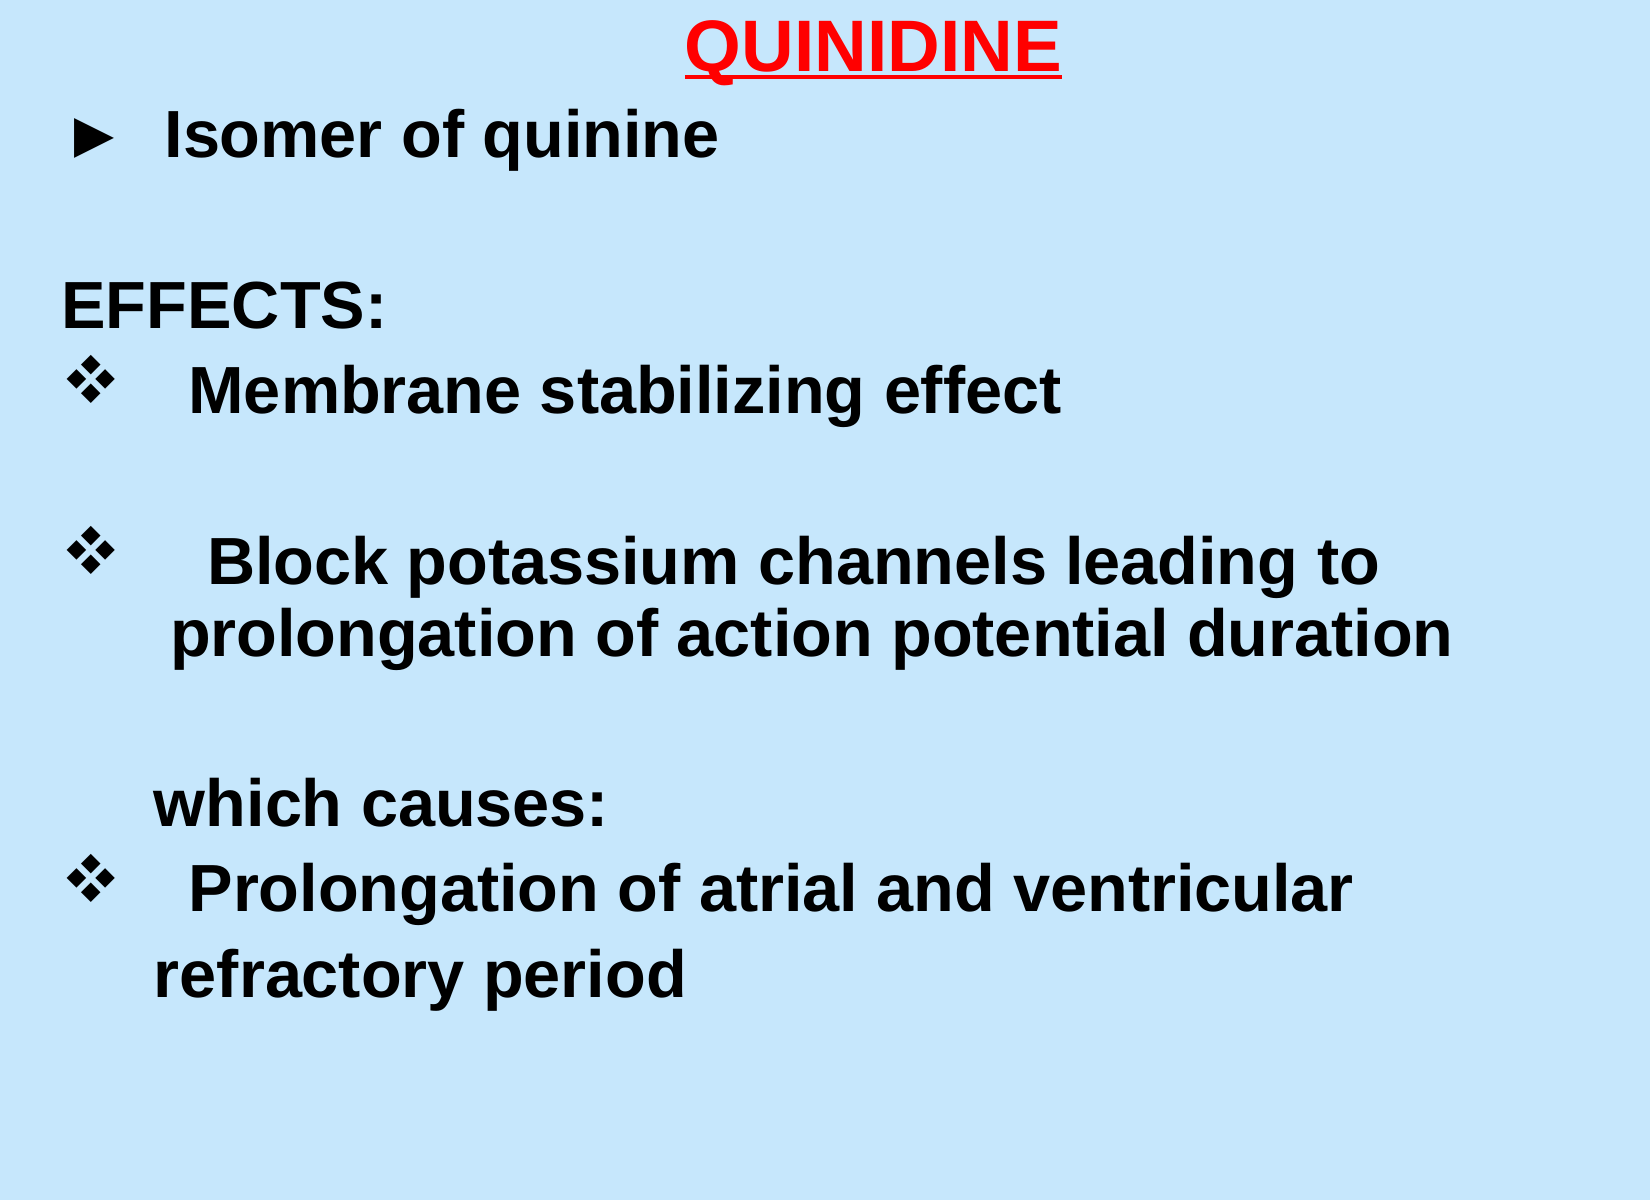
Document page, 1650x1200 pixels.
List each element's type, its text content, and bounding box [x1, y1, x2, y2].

subtitle QUINIDINE ► Isomer of quinine EFFECTS: Membrane stabilizing effect Block potassium channels leading to prolongation of action potential duration which causes: Prolongation of atrial and ventricular refractory period [45, 0, 1650, 1200]
